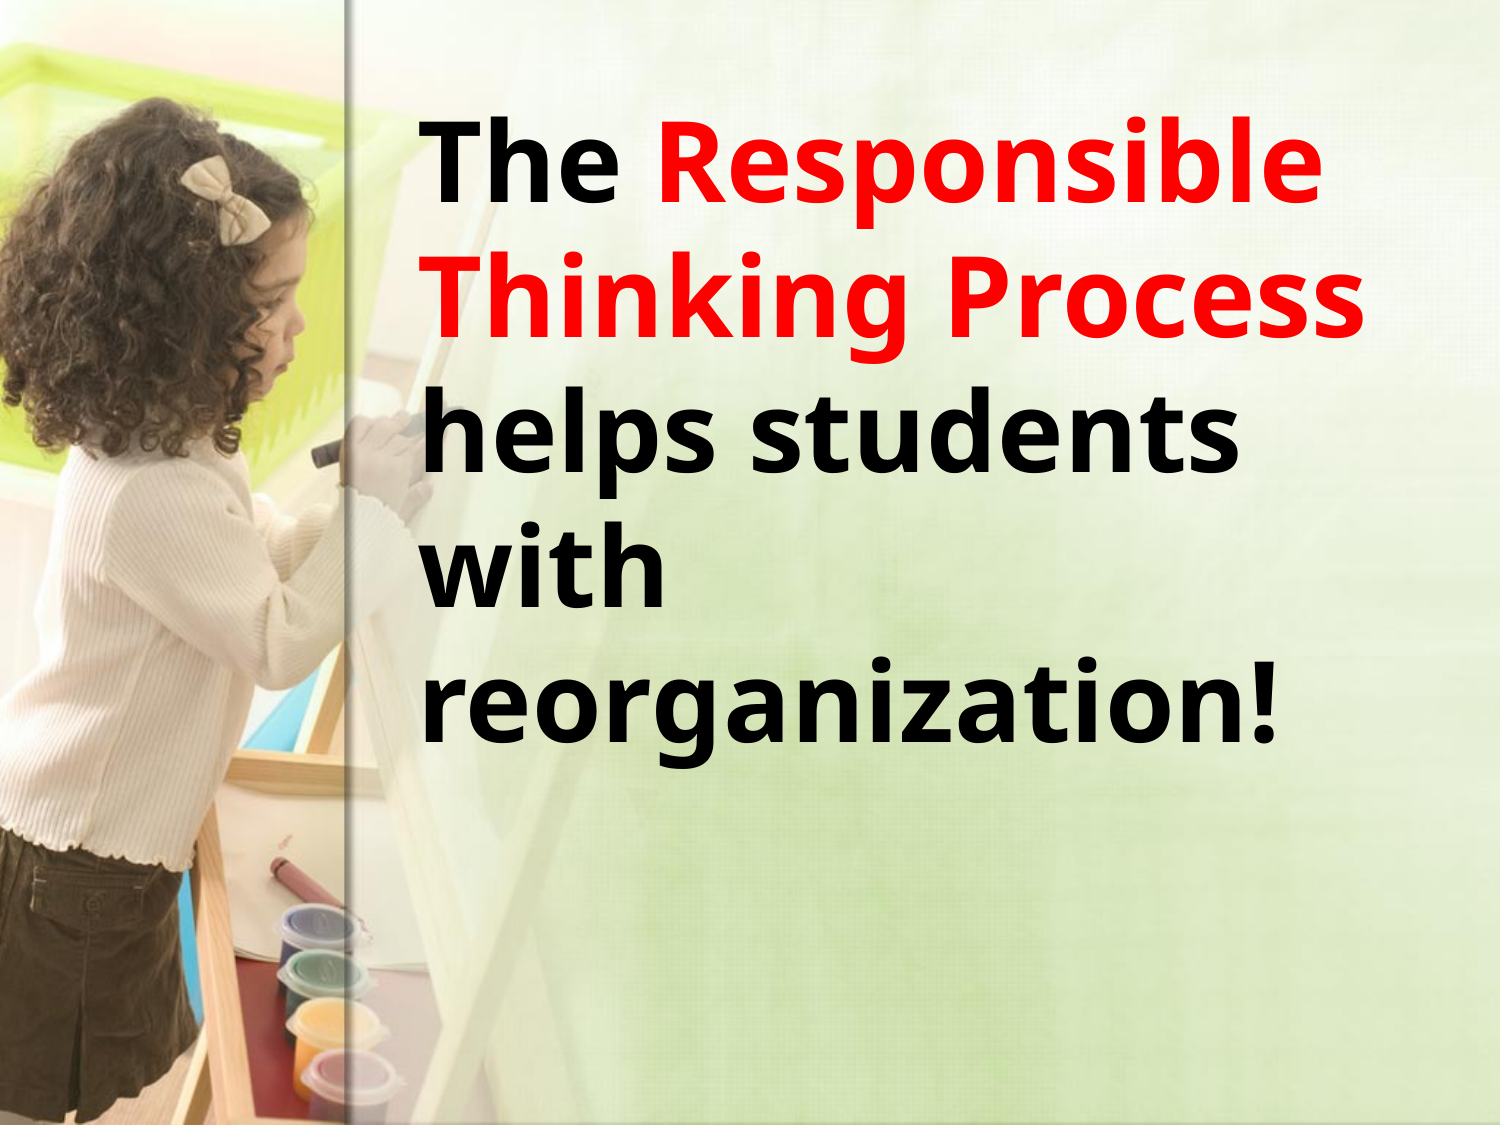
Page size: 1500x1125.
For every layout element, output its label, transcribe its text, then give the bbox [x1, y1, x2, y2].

picture [0, 0, 1500, 1125]
list The Responsible Thinking Process helps students with reorganization! [345, 82, 1471, 826]
